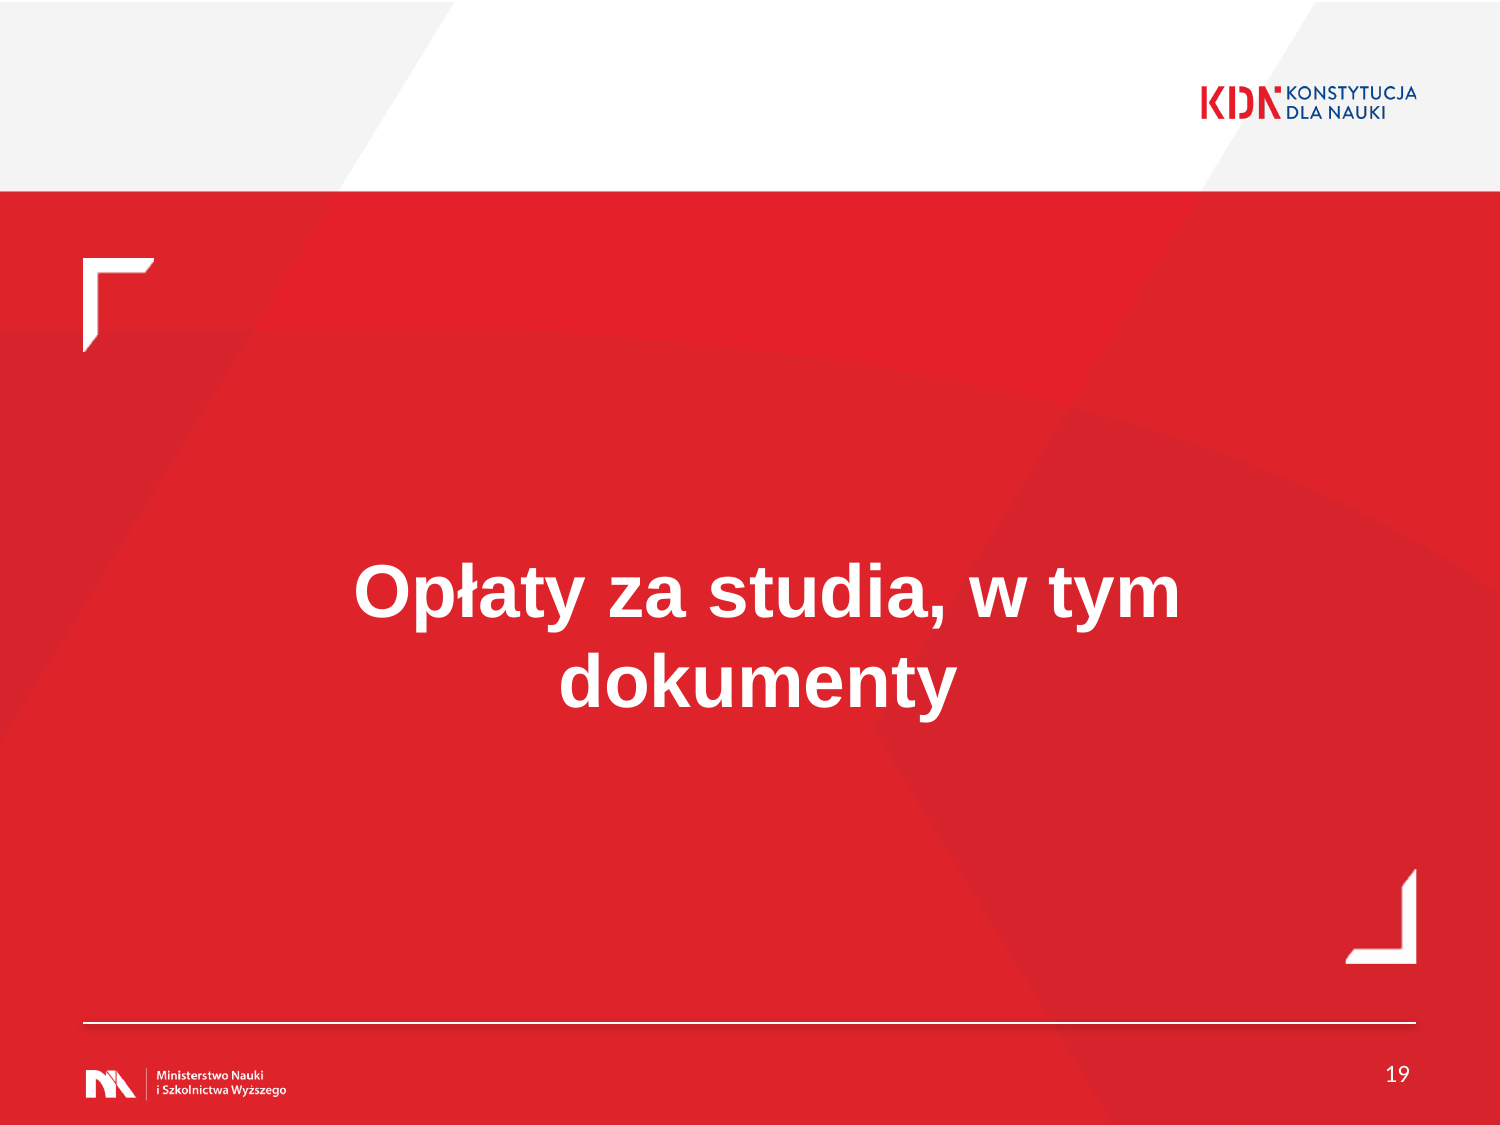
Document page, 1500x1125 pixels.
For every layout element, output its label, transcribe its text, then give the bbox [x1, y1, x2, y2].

text_box Opłaty za studia, w tym dokumenty [147, 345, 1389, 730]
picture [0, 2, 1500, 1125]
slide_number 19 [1074, 1042, 1425, 1103]
